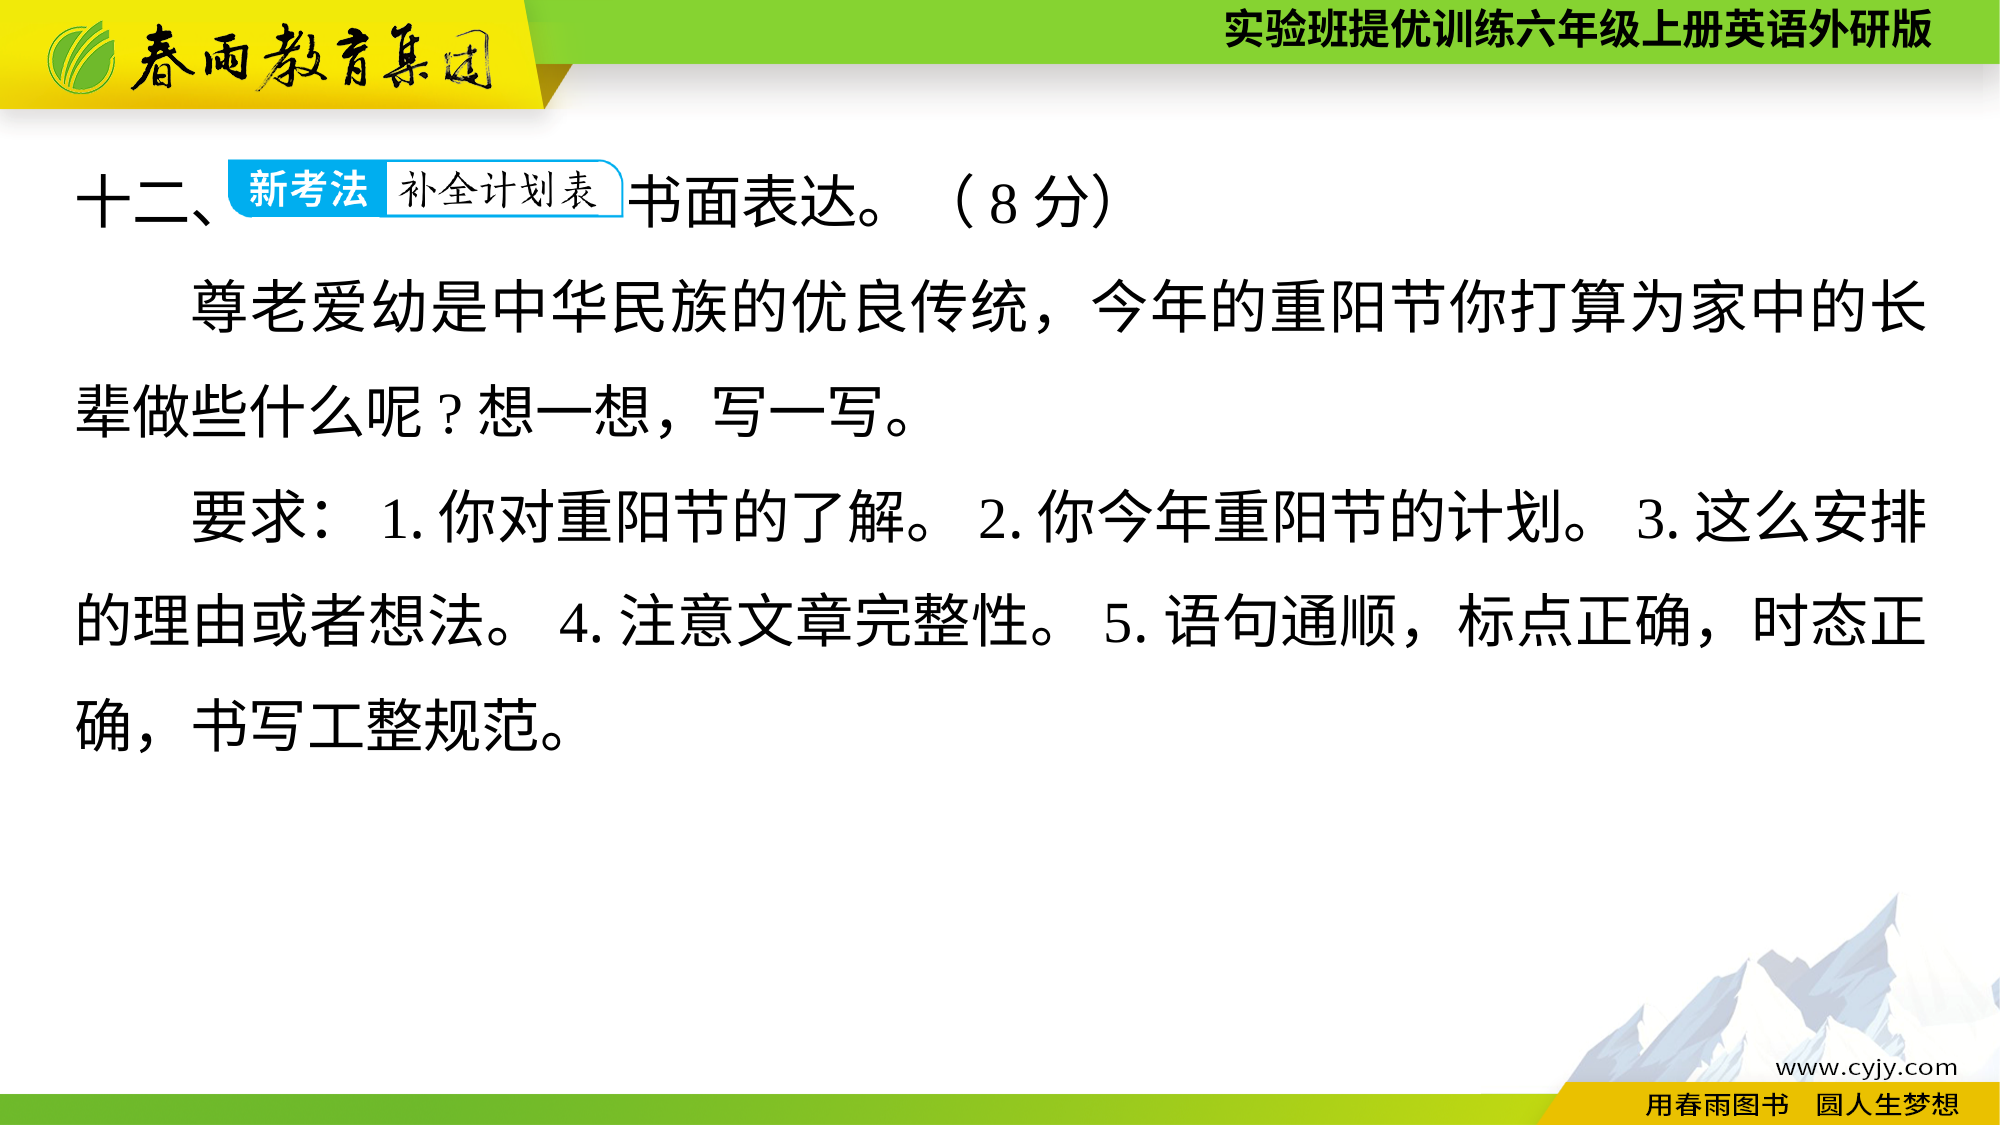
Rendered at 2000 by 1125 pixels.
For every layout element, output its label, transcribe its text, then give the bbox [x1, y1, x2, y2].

list 十二、 书面表达。（8分） 尊老爱幼是中华民族的优良传统，今年的重阳节你打算为家中的长辈做些什么呢?想一想，写一写。 要求：1.你对重阳节的了解。2.你今年重阳节的计划。3.这么安排的理由或者想法。4.注意文章完整性。5.语句通顺，标点正确，时态正确，书写工整规范。 [59, 122, 1944, 774]
picture [0, 0, 2000, 1125]
